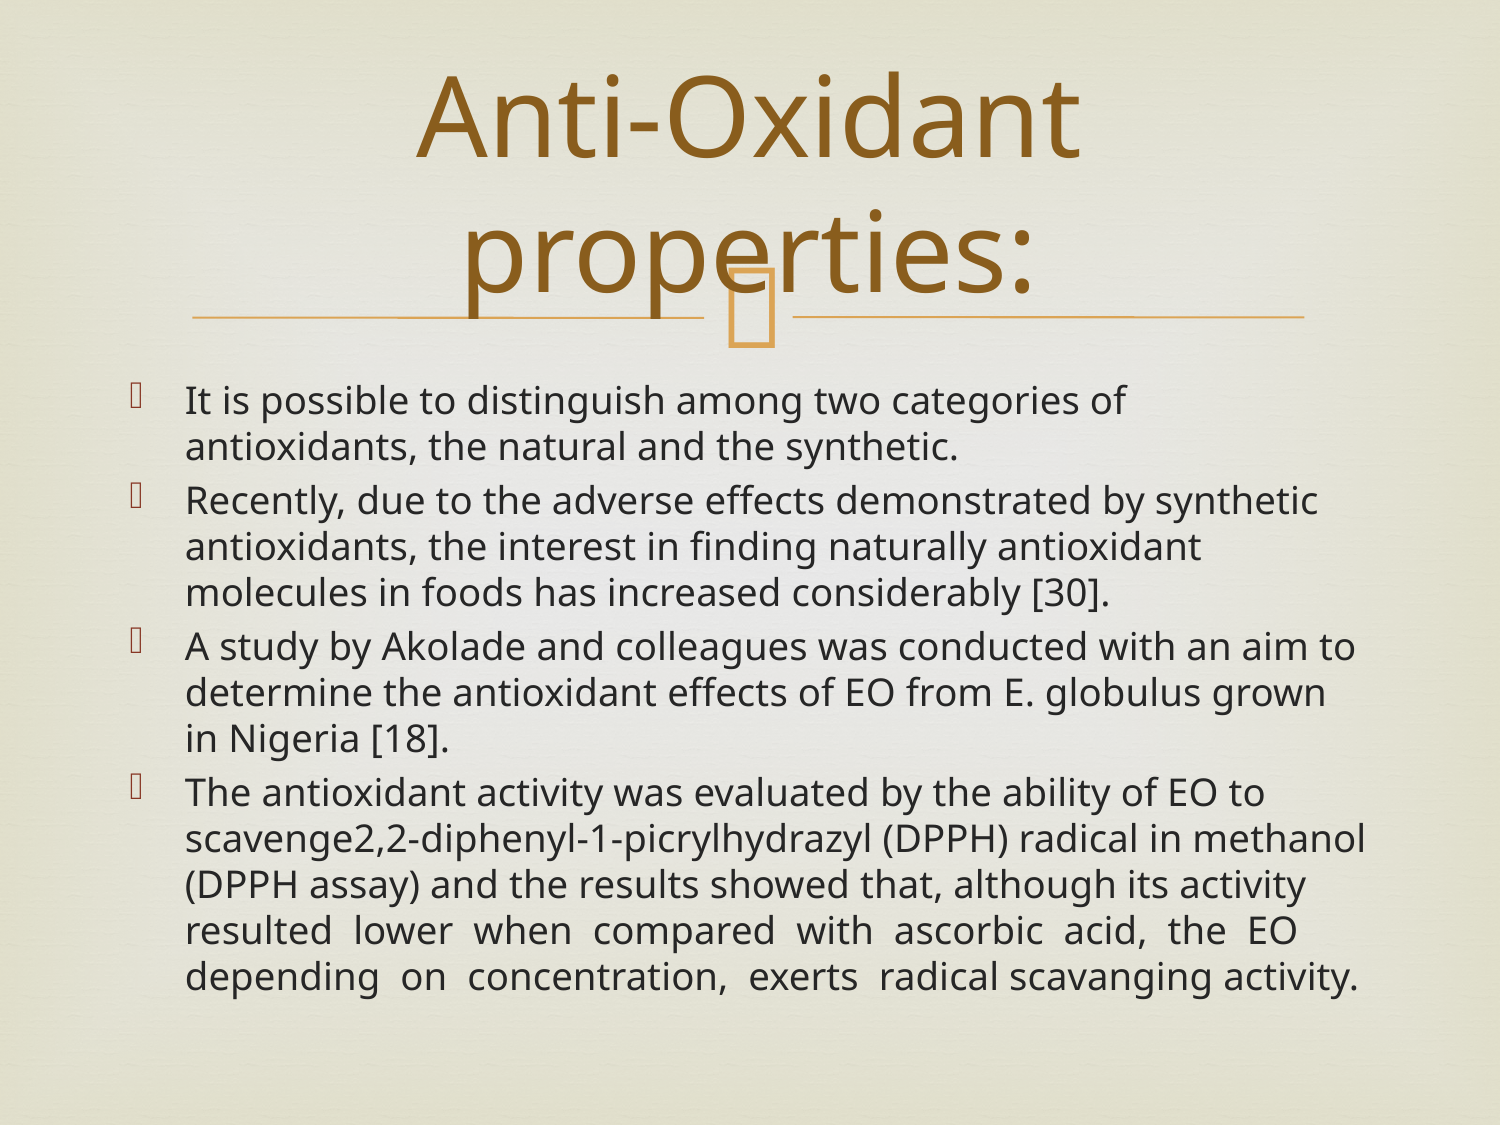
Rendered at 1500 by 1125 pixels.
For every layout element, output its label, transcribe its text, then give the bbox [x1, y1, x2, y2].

title Anti-Oxidant properties: [112, 93, 1386, 267]
list It is possible to distinguish among two categories of antioxidants, the natural and the synthetic. Recently, due to the adverse effects demonstrated by synthetic antioxidants, the interest in finding naturally antioxidant molecules in foods has increased considerably [30]. A study by Akolade and colleagues was conducted with an aim to determine the antioxidant effects of EO from E. globulus grown in Nigeria [18]. The antioxidant activity was evaluated by the ability of EO to scavenge2,2-diphenyl-1-picrylhydrazyl (DPPH) radical in methanol (DPPH assay) and the results showed that, although its activity resulted lower when compared with ascorbic acid, the EO depending on concentration, exerts radical scavanging activity. [114, 368, 1386, 1050]
